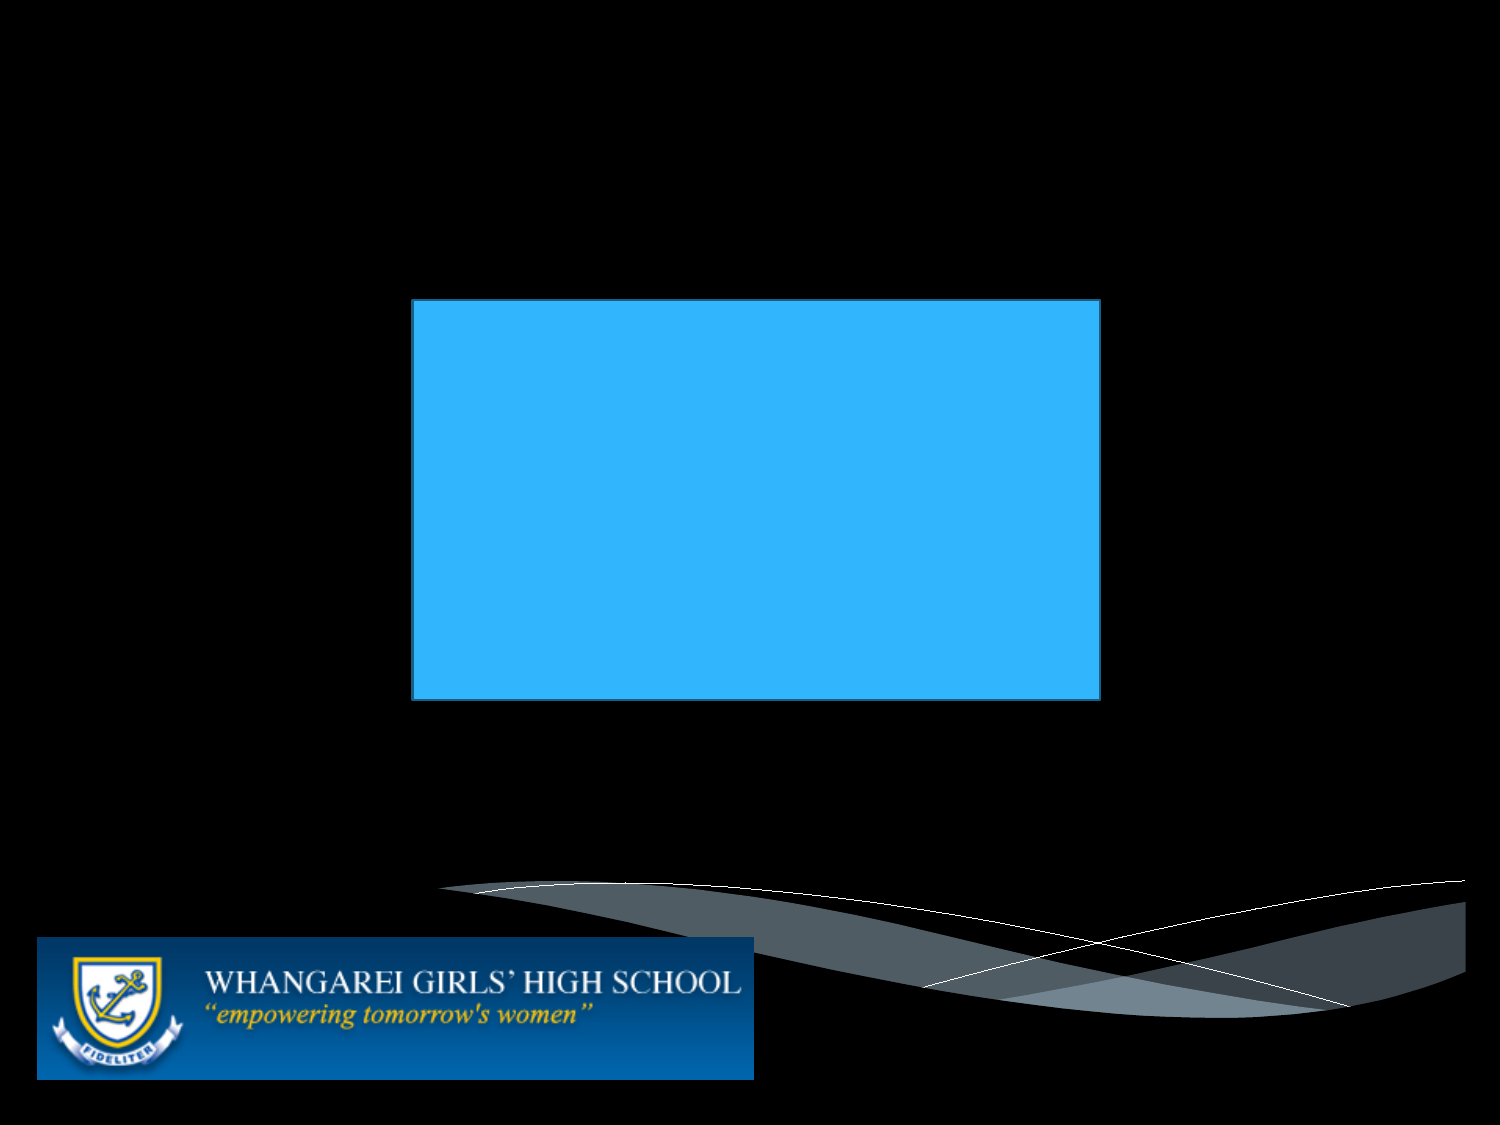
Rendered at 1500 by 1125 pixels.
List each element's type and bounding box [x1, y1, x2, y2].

picture [37, 937, 754, 1080]
text_box [411, 299, 1101, 701]
